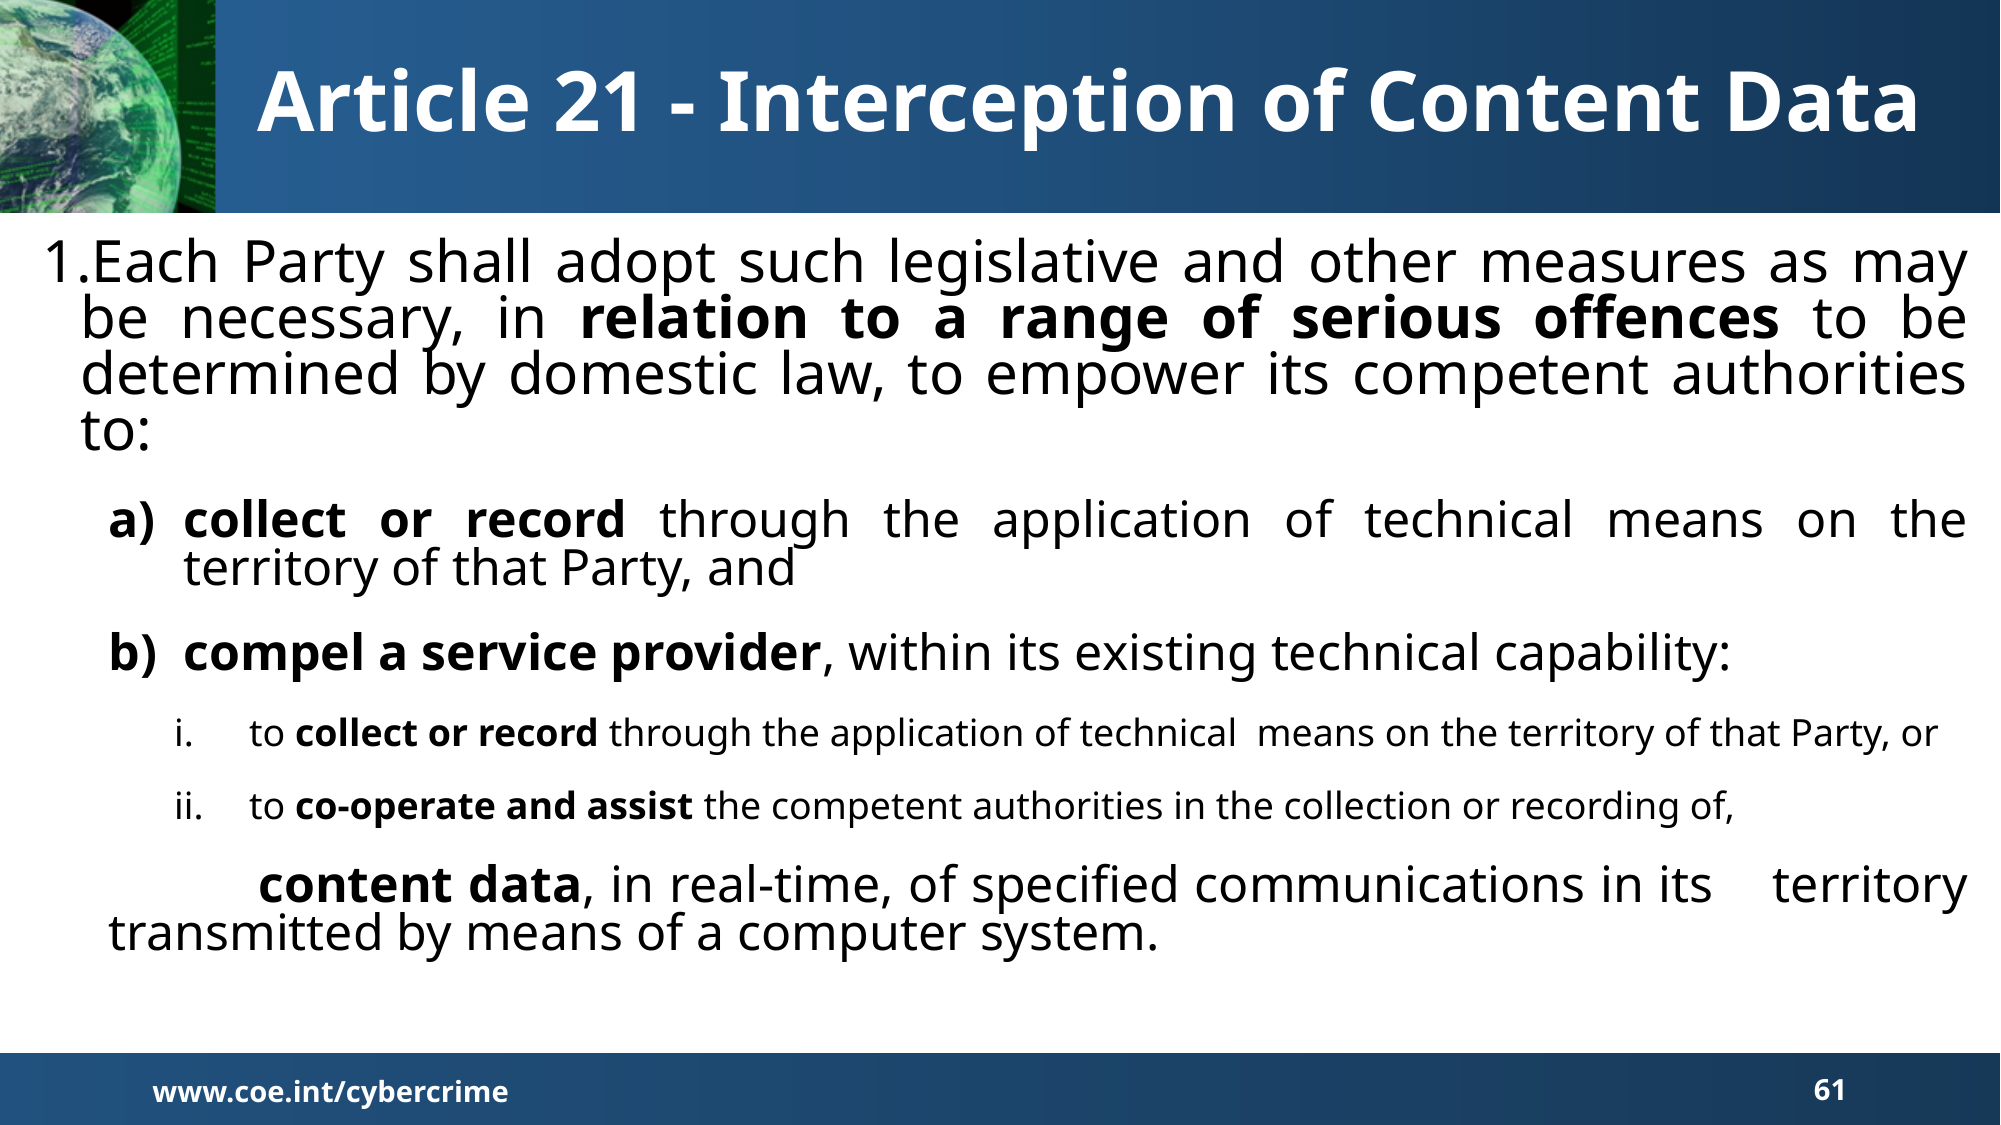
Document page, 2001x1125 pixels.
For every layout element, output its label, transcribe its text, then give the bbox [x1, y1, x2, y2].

slide_number www.coe.int/cybercrime [137, 1061, 588, 1121]
picture [0, 0, 2000, 213]
title Article 21 - Interception of Content Data [242, 30, 1968, 179]
slide_number 61 [1412, 1061, 1863, 1121]
list Each Party shall adopt such legislative and other measures as may be necessary, in relation to a range of serious offences to be determined by domestic law, to empower its competent authorities to: collect or record through the application of technical means on the territory of that Party, and compel a service provider, within its existing technical capability: to collect or record through the application of technical means on the territory of that Party, or to co-operate and assist the competent authorities in the collection or recording of, content data, in real-time, of specified communications in its territory transmitted by means of a computer system. [27, 230, 1984, 1028]
